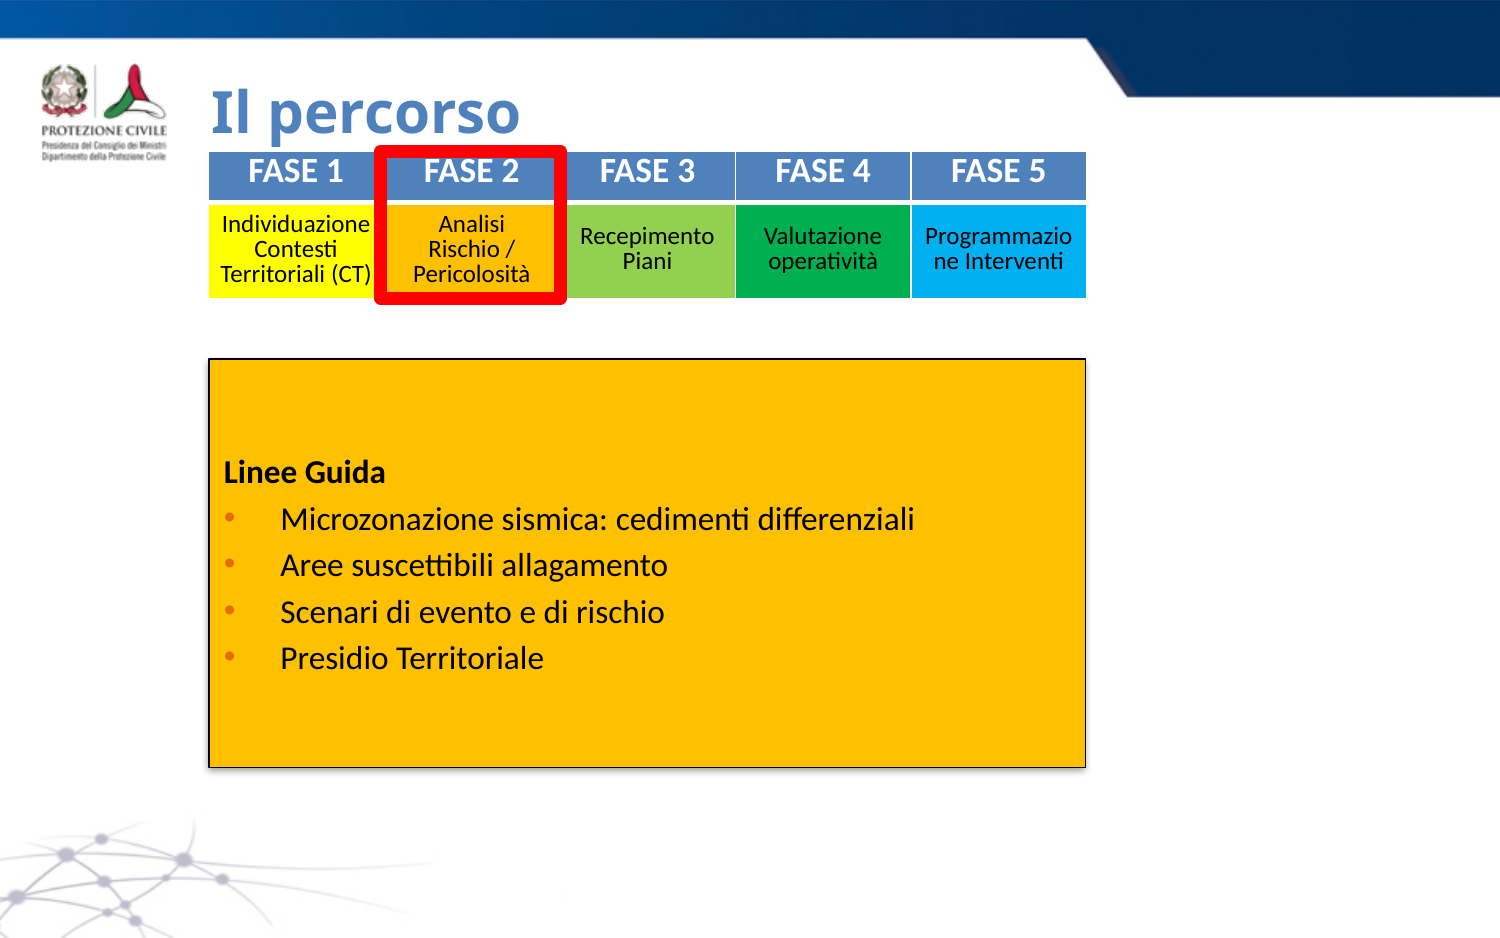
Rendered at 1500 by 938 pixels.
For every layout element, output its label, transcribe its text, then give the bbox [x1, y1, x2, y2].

title Il percorso [196, 23, 1316, 205]
table_cell Individuazione Contesti Territoriali (CT) [209, 205, 378, 298]
text_box [378, 149, 563, 300]
picture [0, 0, 1500, 938]
table_cell Valutazione operatività [736, 205, 910, 298]
table_header FASE 1 [209, 152, 378, 200]
table_header FASE 3 [563, 152, 735, 200]
table_header FASE 5 [912, 152, 1086, 200]
list Linee Guida Microzonazione sismica: cedimenti differenziali Aree suscettibili allagamento Scenari di evento e di rischio Presidio Territoriale [208, 358, 1086, 768]
table_cell Recepimento Piani [563, 205, 735, 298]
table_cell Programmazione Interventi [912, 205, 1086, 298]
table_header FASE 4 [736, 152, 910, 200]
